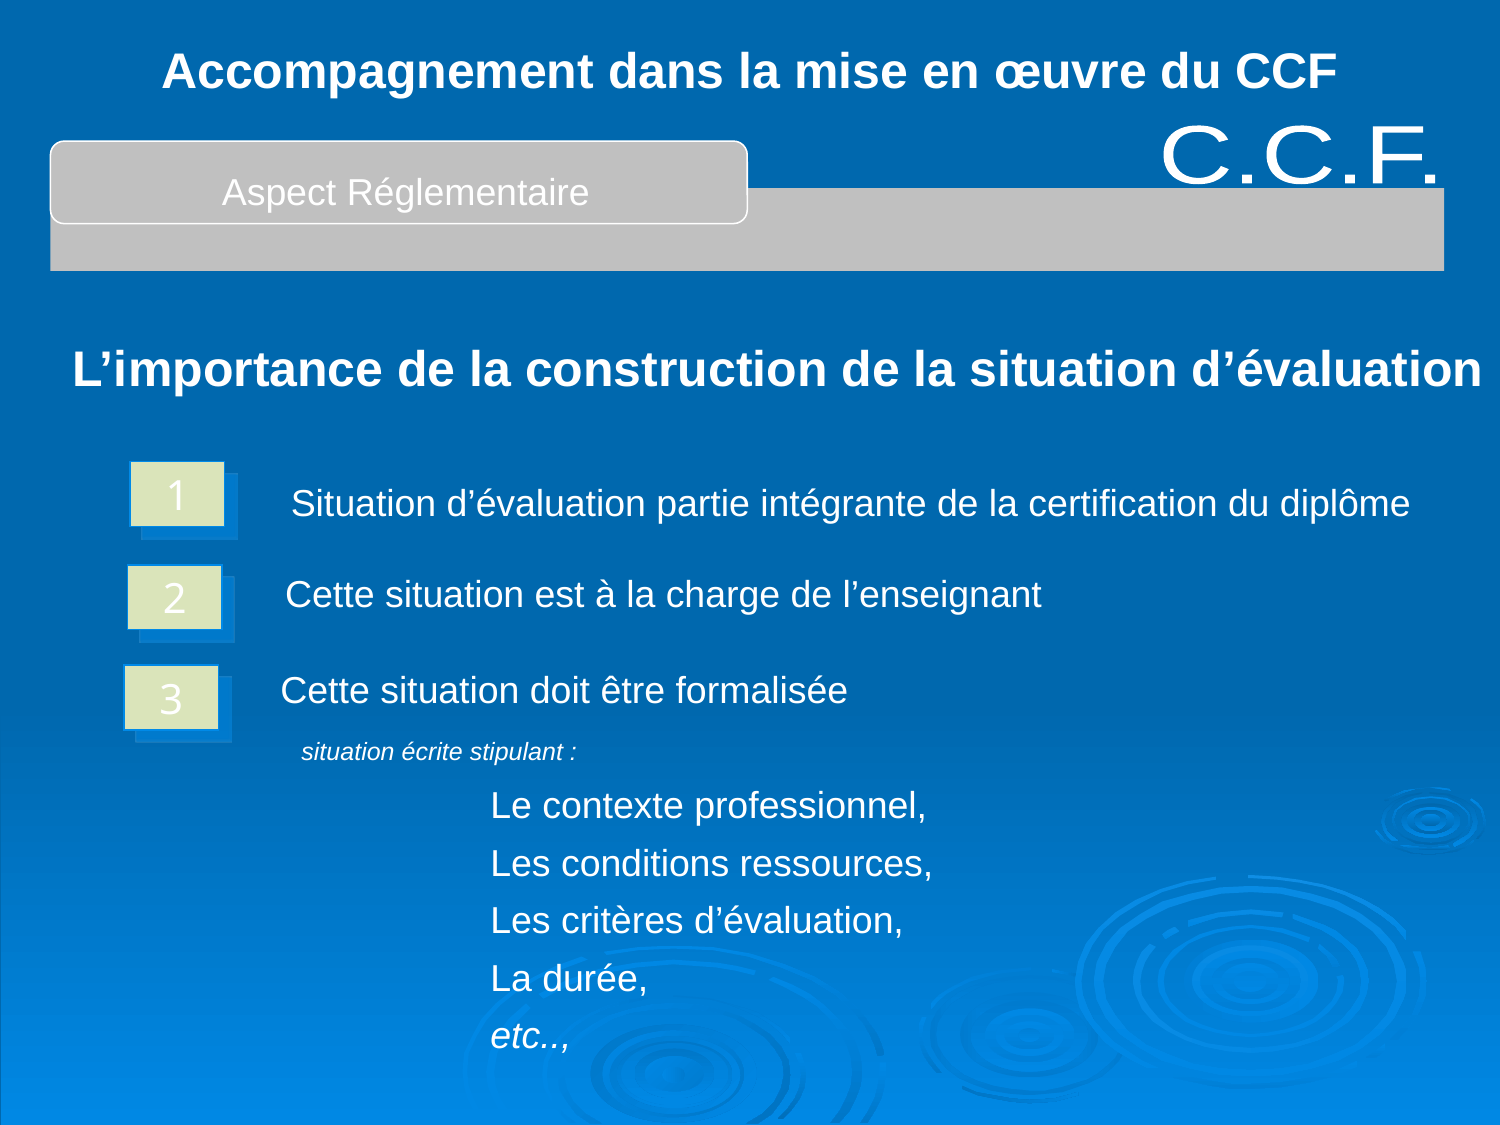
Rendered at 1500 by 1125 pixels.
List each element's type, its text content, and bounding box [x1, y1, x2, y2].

text_box L’importance de la construction de la situation d’évaluation [57, 329, 1500, 405]
text_box 1 [130, 461, 225, 527]
text_box Cette situation est à la charge de l’enseignant [270, 562, 1216, 622]
text_box 2 [127, 564, 223, 630]
text_box Accompagnement dans la mise en œuvre du CCF [41, 30, 1459, 106]
text_box Situation d’évaluation partie intégrante de la certification du diplôme [276, 472, 1452, 532]
text_box Cette situation doit être formalisée situation écrite stipulant : Le contexte professionnel, Les conditions ressources, Les critères d’évaluation, La durée, etc.., [265, 658, 1388, 1064]
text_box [50, 140, 1445, 272]
text_box 3 [123, 665, 219, 730]
